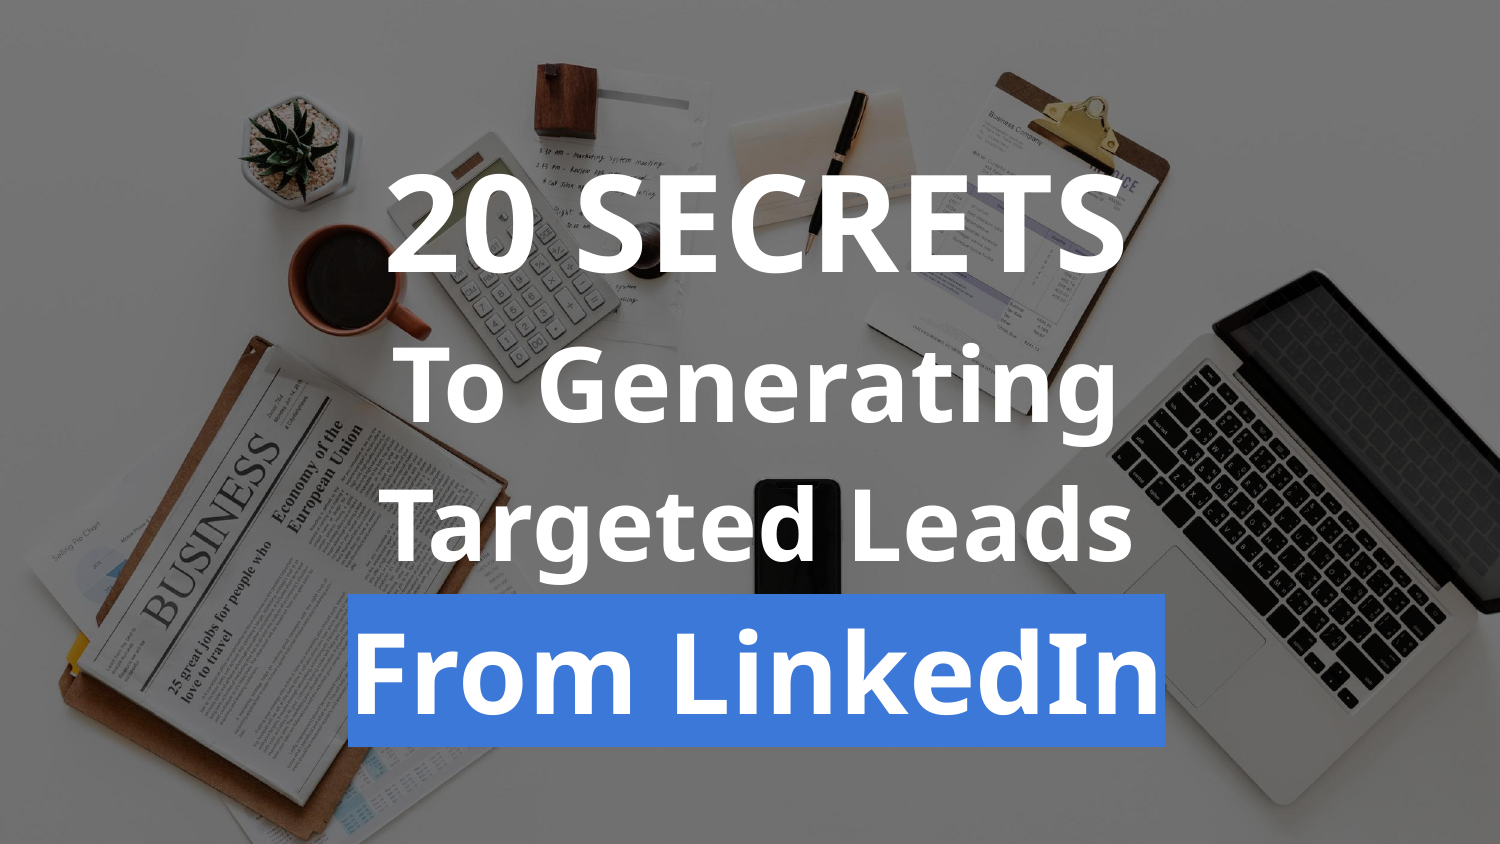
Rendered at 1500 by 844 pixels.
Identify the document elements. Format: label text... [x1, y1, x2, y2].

picture [0, 0, 1500, 844]
text_box 20 SECRETS To Generating Targeted Leads From LinkedIn [28, 98, 1485, 773]
